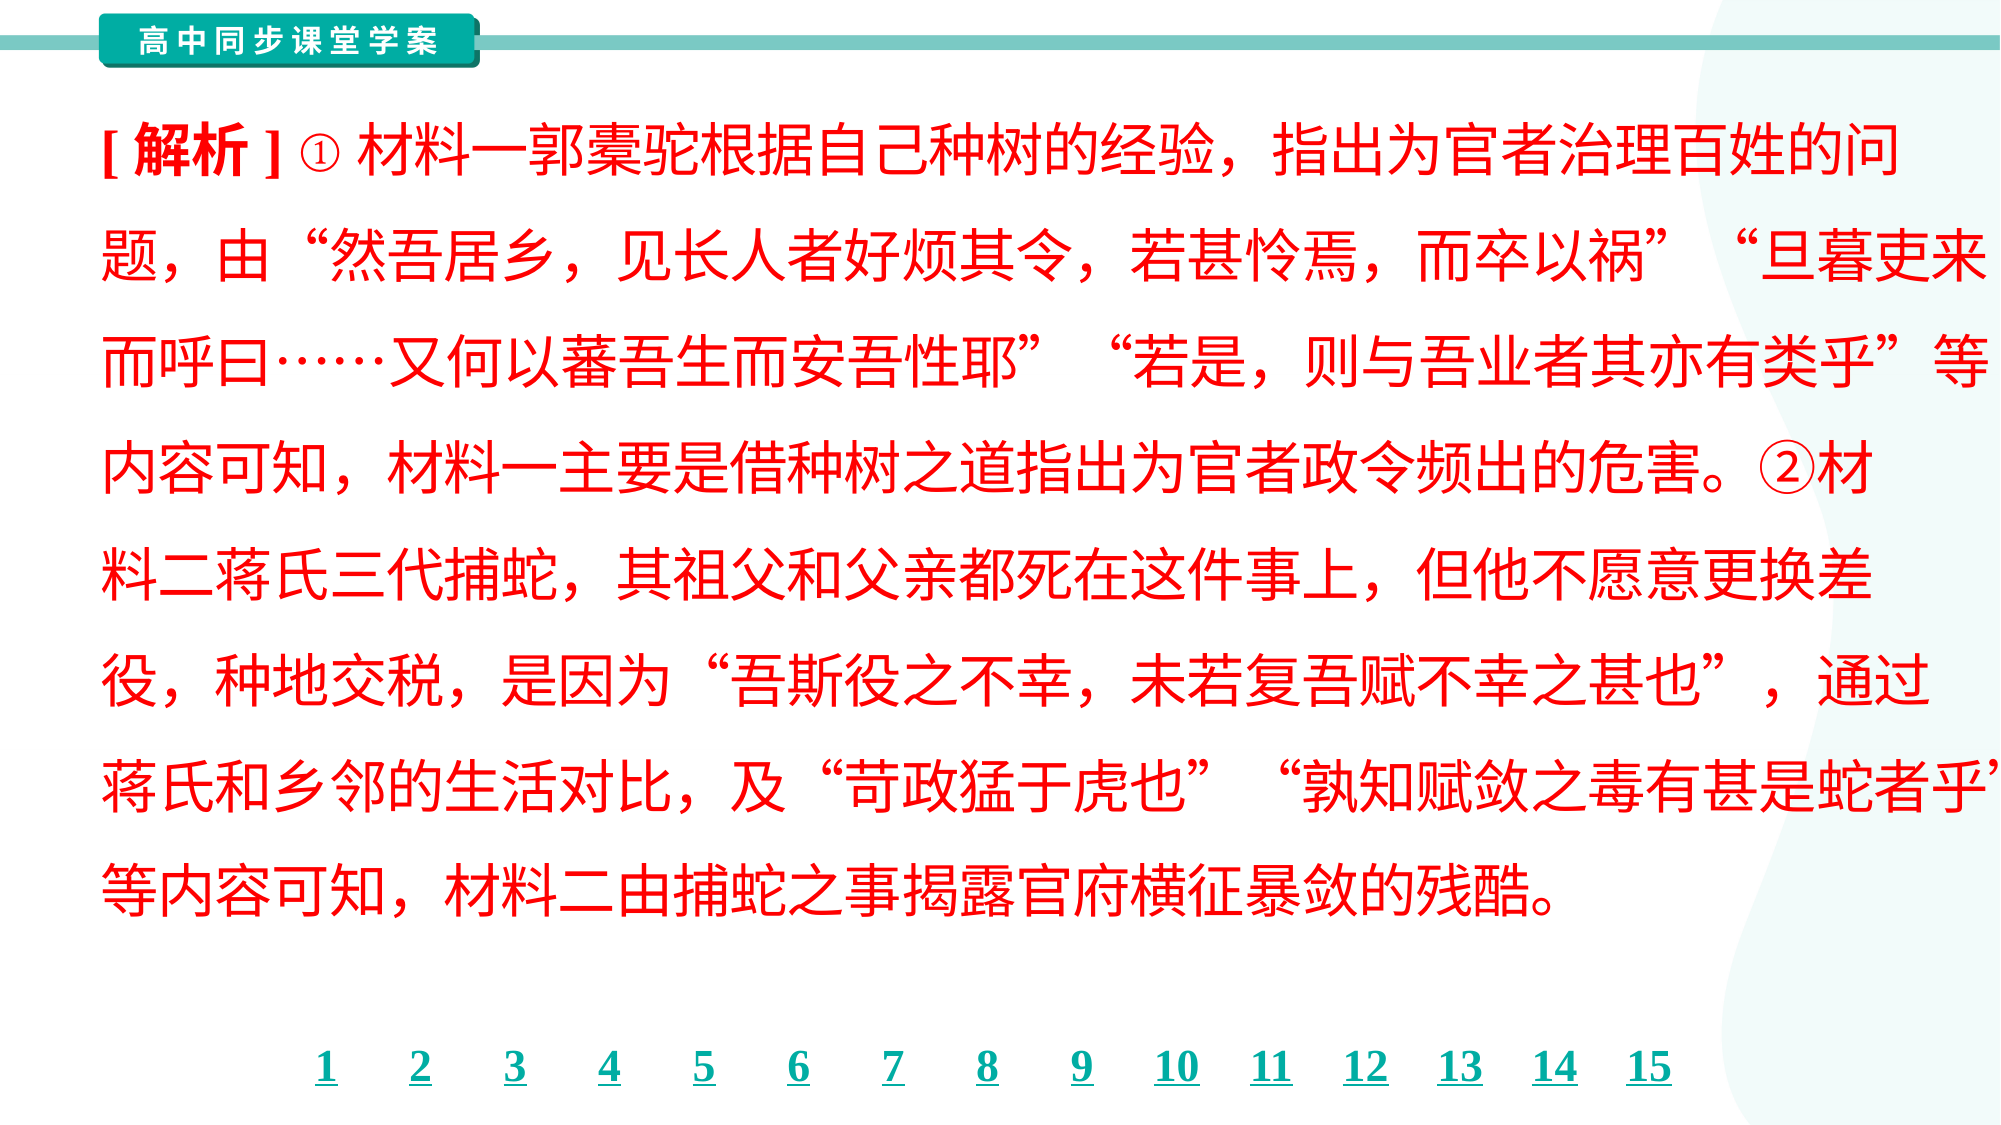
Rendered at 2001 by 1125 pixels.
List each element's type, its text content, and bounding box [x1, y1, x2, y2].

picture [0, 0, 2000, 1125]
text_box [解析] ①材料一郭橐驼根据自己种树的经验，指出为官者治理百姓的问 题，由“然吾居乡，见长人者好烦其令，若甚怜焉，而卒以祸”“旦暮吏来 而呼曰……又何以蕃吾生而安吾性耶”“若是，则与吾业者其亦有类乎”等 内容可知，材料一主要是借种树之道指出为官者政令频出的危害。②材 料二蒋氏三代捕蛇，其祖父和父亲都死在这件事上，但他不愿意更换差 役，种地交税，是因为“吾斯役之不幸，未若复吾赋不幸之甚也”，通过 蒋氏和乡邻的生活对比，及“苛政猛于虎也”“孰知赋敛之毒有甚是蛇者乎” 等内容可知，材料二由捕蛇之事揭露官府横征暴敛的残酷。 [100, 76, 1899, 914]
